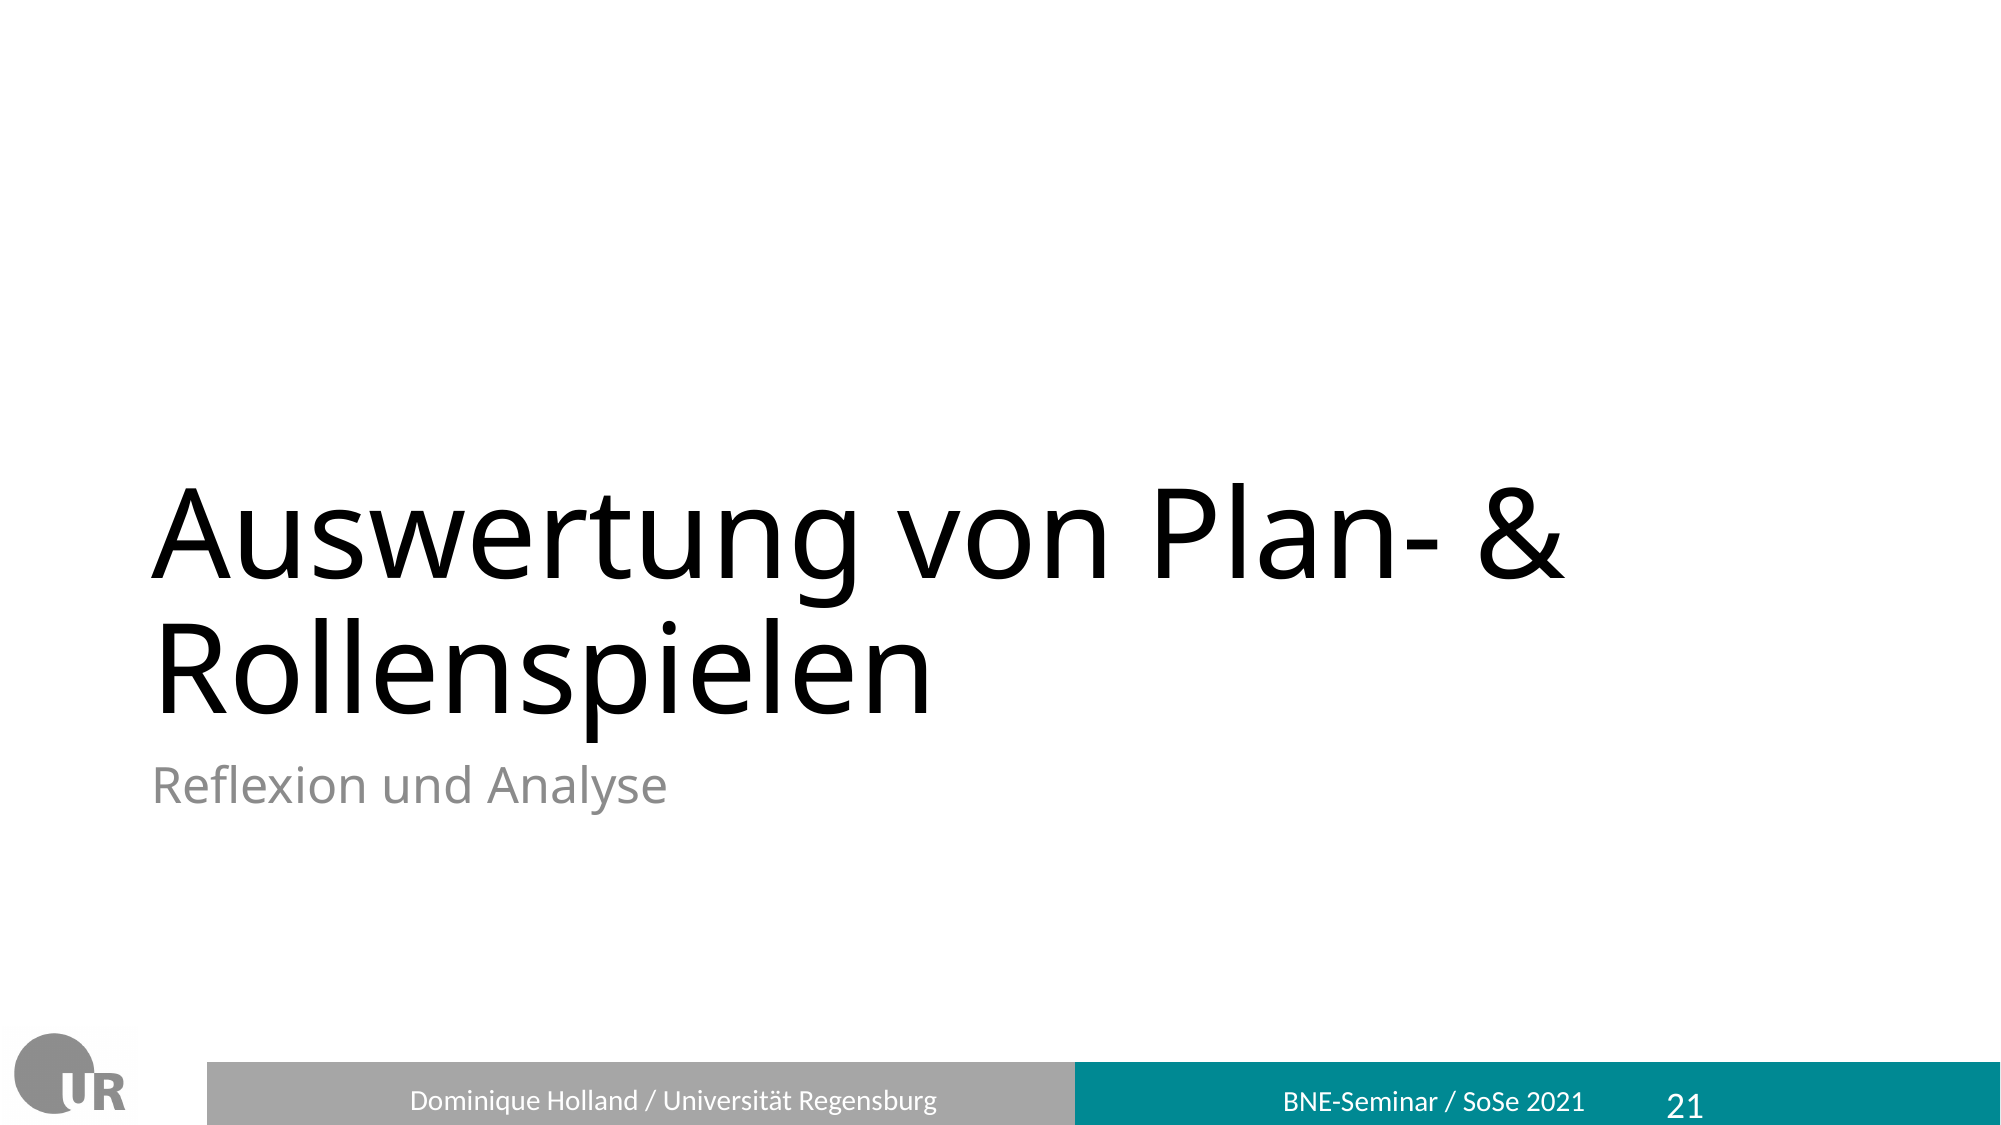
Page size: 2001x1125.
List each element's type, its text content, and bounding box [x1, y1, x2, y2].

list Reflexion und Analyse [136, 752, 1862, 999]
title Auswertung von Plan- & Rollenspielen [136, 280, 1862, 749]
picture [2, 1026, 138, 1125]
